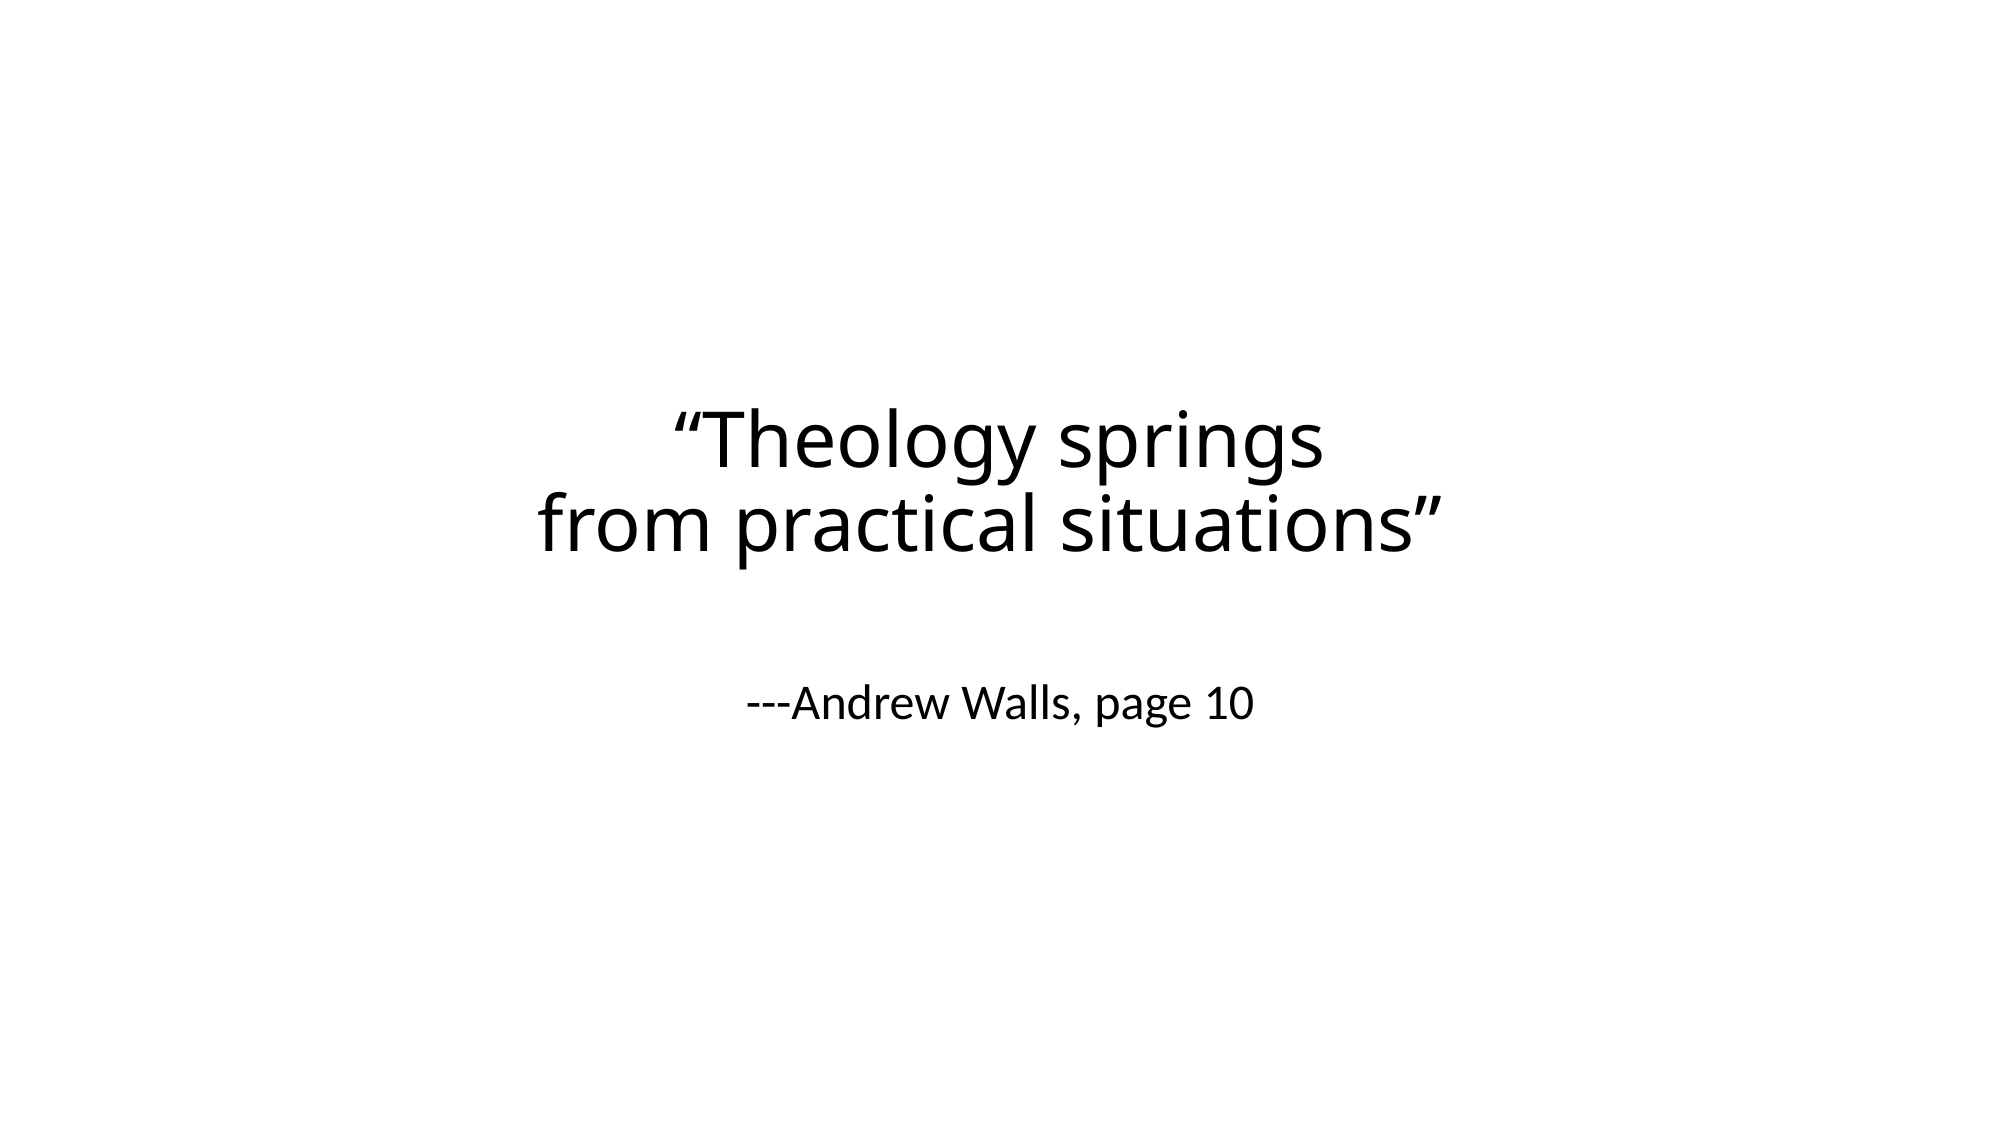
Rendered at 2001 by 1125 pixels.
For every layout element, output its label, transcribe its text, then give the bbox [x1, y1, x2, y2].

title “Theology springs from practical situations” [499, 335, 1502, 668]
subtitle ---Andrew Walls, page 10 [499, 668, 1502, 781]
